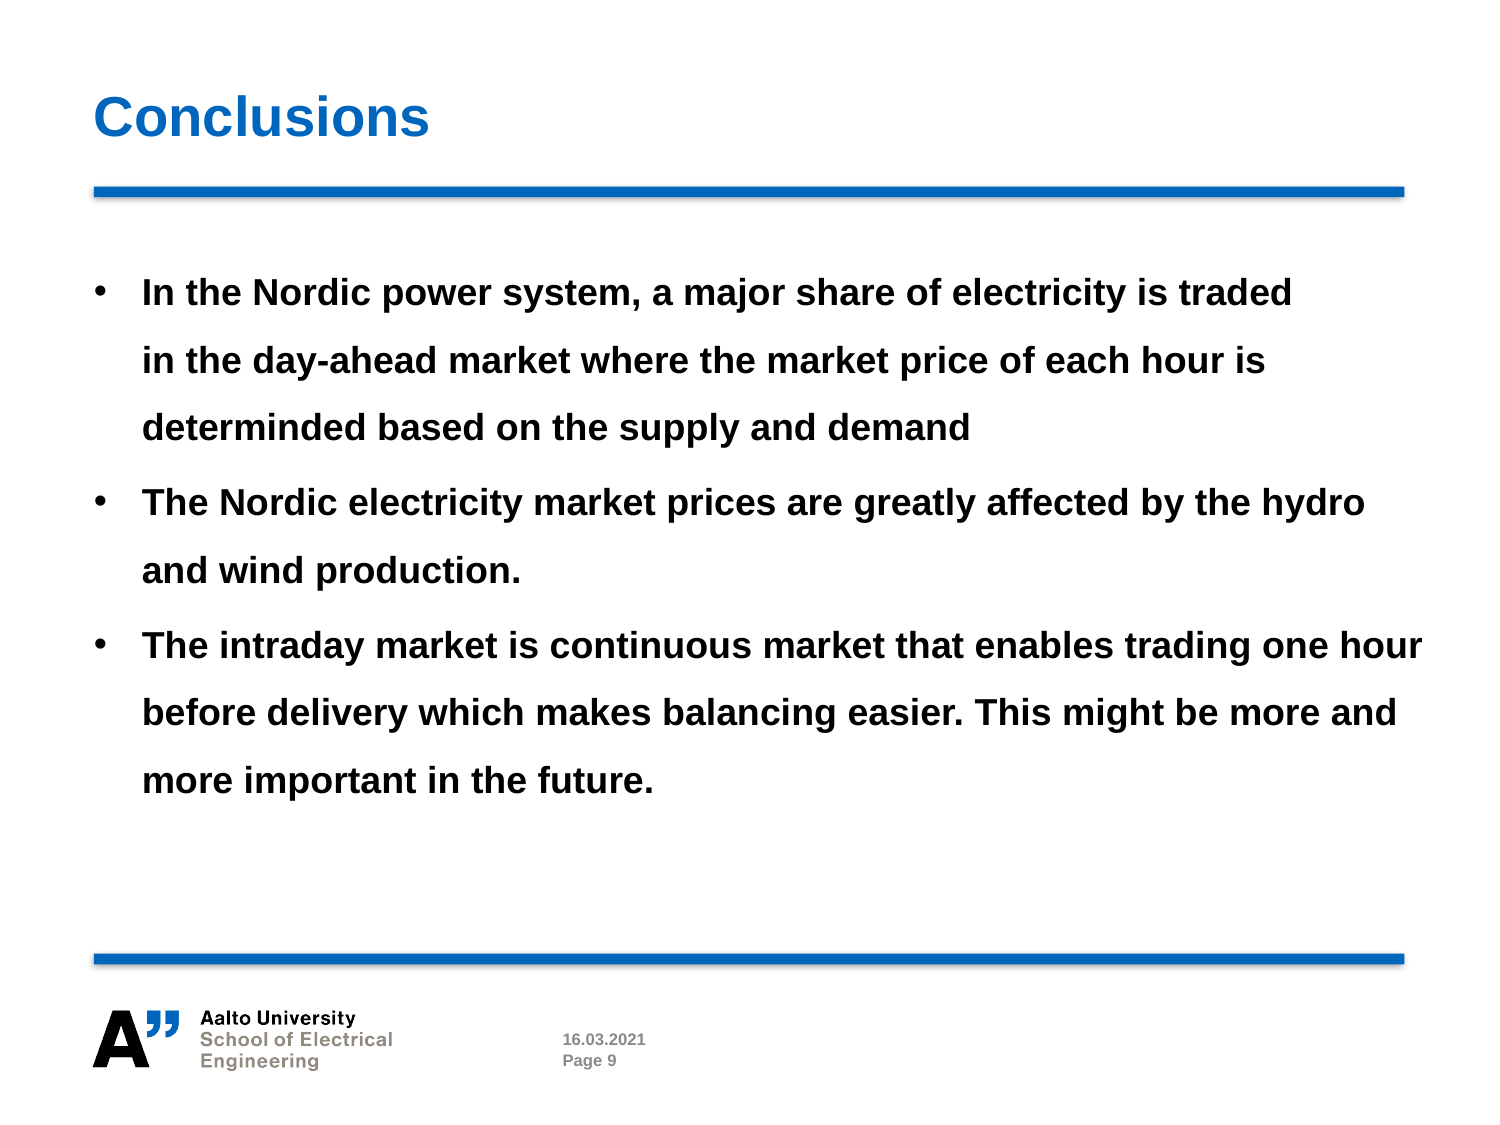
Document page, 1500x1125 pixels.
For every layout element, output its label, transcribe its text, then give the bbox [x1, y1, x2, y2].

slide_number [562, 1029, 816, 1050]
list In the Nordic power system, a major share of electricity is traded in the day-ahead market where the market price of each hour is determinded based on the supply and demand The Nordic electricity market prices are greatly affected by the hydro and wind production. The intraday market is continuous market that enables trading one hour before delivery which makes balancing easier. This might be more and more important in the future. [93, 245, 1429, 853]
title Conclusions [93, 80, 1369, 228]
slide_number Page 9 [562, 1050, 816, 1071]
picture [35, 953, 449, 1125]
